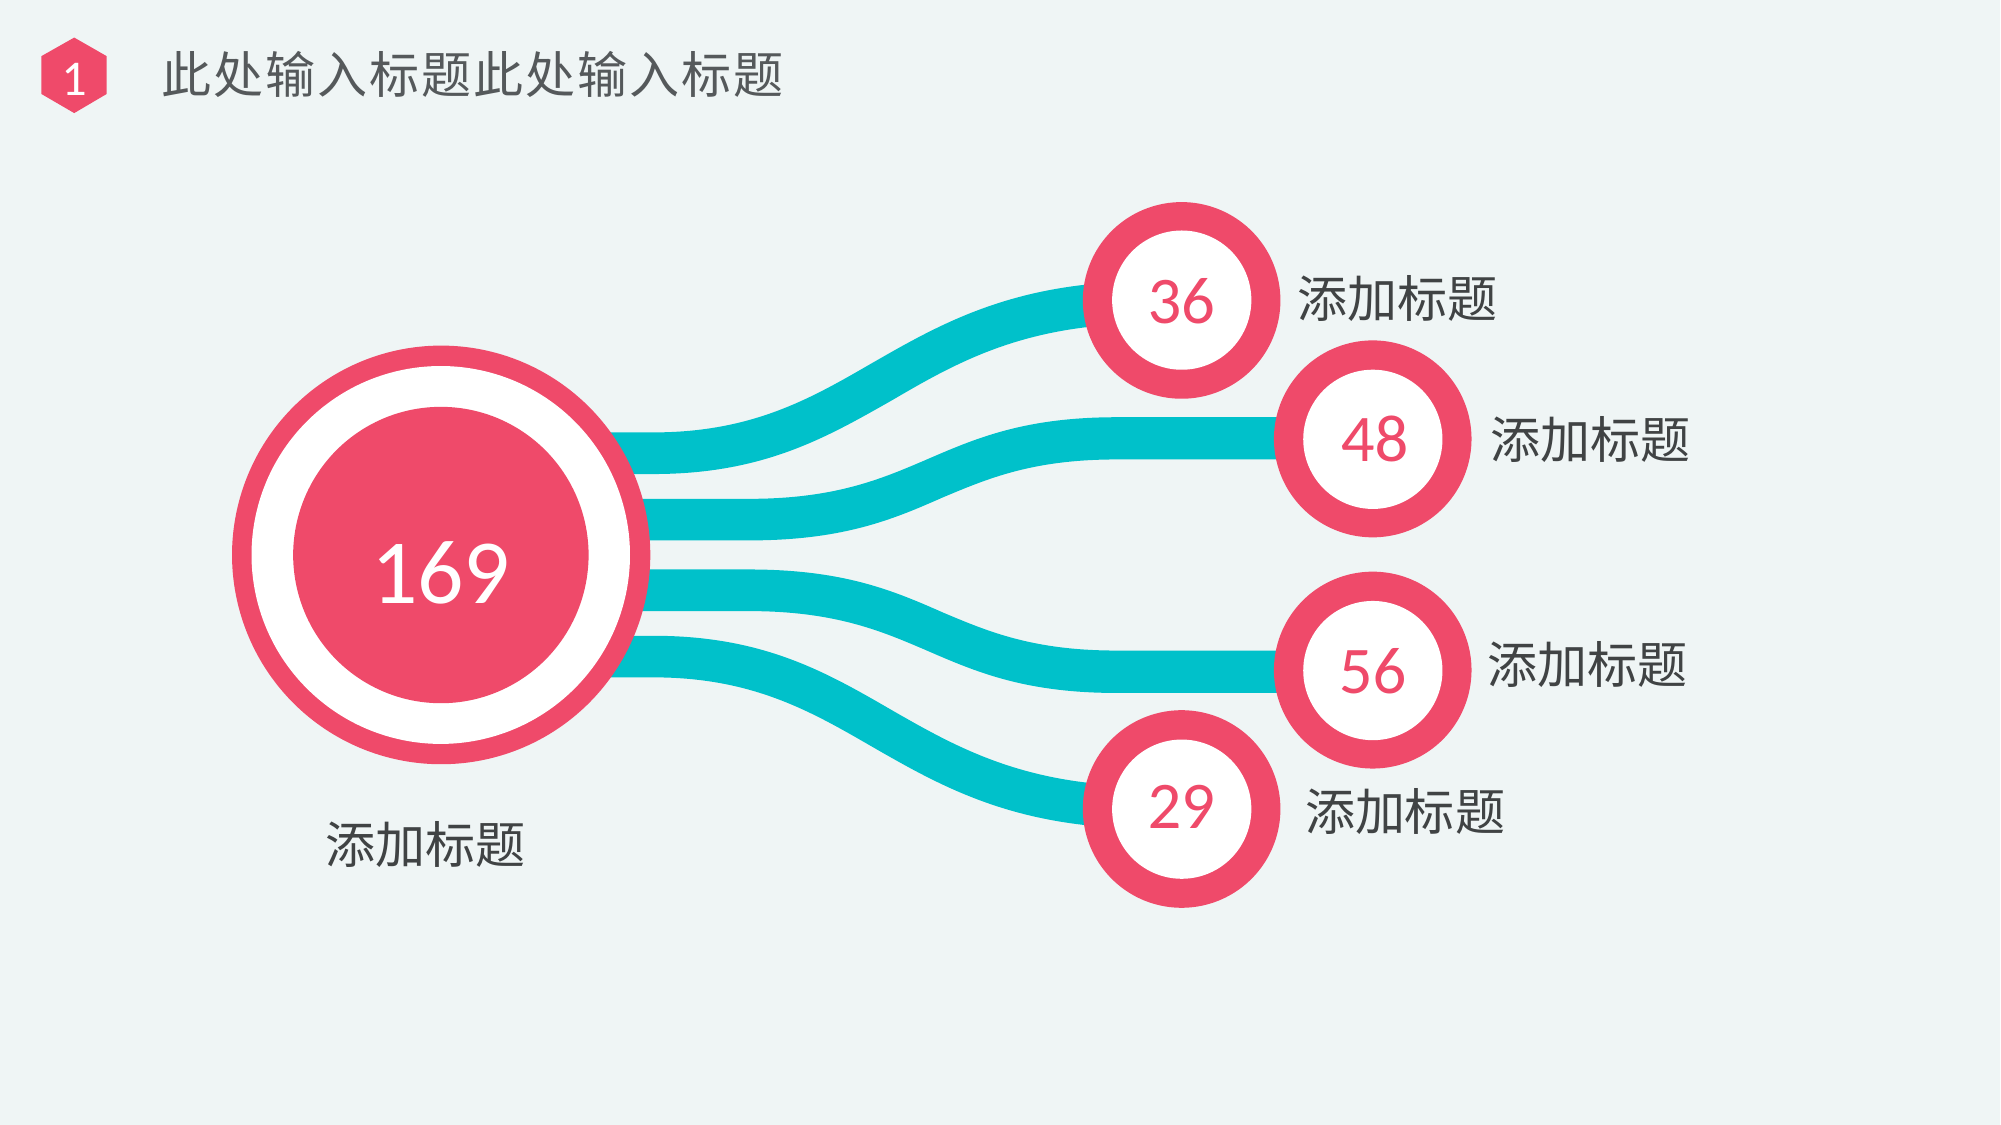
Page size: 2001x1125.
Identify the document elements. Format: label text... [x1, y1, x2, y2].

text_box [1328, 369, 1418, 386]
text_box 169 [356, 504, 526, 629]
text_box [251, 366, 631, 744]
text_box 添加标题 [1282, 260, 1513, 336]
text_box [1303, 388, 1443, 509]
text_box [612, 635, 1086, 825]
text_box [1273, 340, 1472, 538]
text_box [643, 417, 1276, 541]
text_box 添加标题 [1290, 773, 1521, 849]
text_box [1139, 739, 1225, 754]
text_box 添加标题 [311, 805, 541, 881]
text_box [293, 406, 589, 704]
text_box 56 [1323, 619, 1421, 715]
text_box [1112, 230, 1252, 370]
text_box [232, 345, 651, 765]
text_box [1082, 710, 1281, 908]
text_box 29 [1132, 754, 1230, 850]
text_box [1112, 758, 1252, 879]
text_box 添加标题 [1472, 626, 1703, 702]
text_box 此处输入标题此处输入标题 [131, 29, 896, 119]
text_box [1303, 620, 1443, 741]
text_box 48 [1325, 386, 1424, 482]
text_box [1326, 600, 1420, 619]
text_box [643, 569, 1276, 693]
text_box 添加标题 [1475, 401, 1705, 476]
text_box 36 [1132, 249, 1230, 344]
text_box [1273, 571, 1472, 769]
text_box [612, 284, 1086, 475]
text_box 1 [41, 37, 107, 114]
text_box [1082, 202, 1281, 399]
